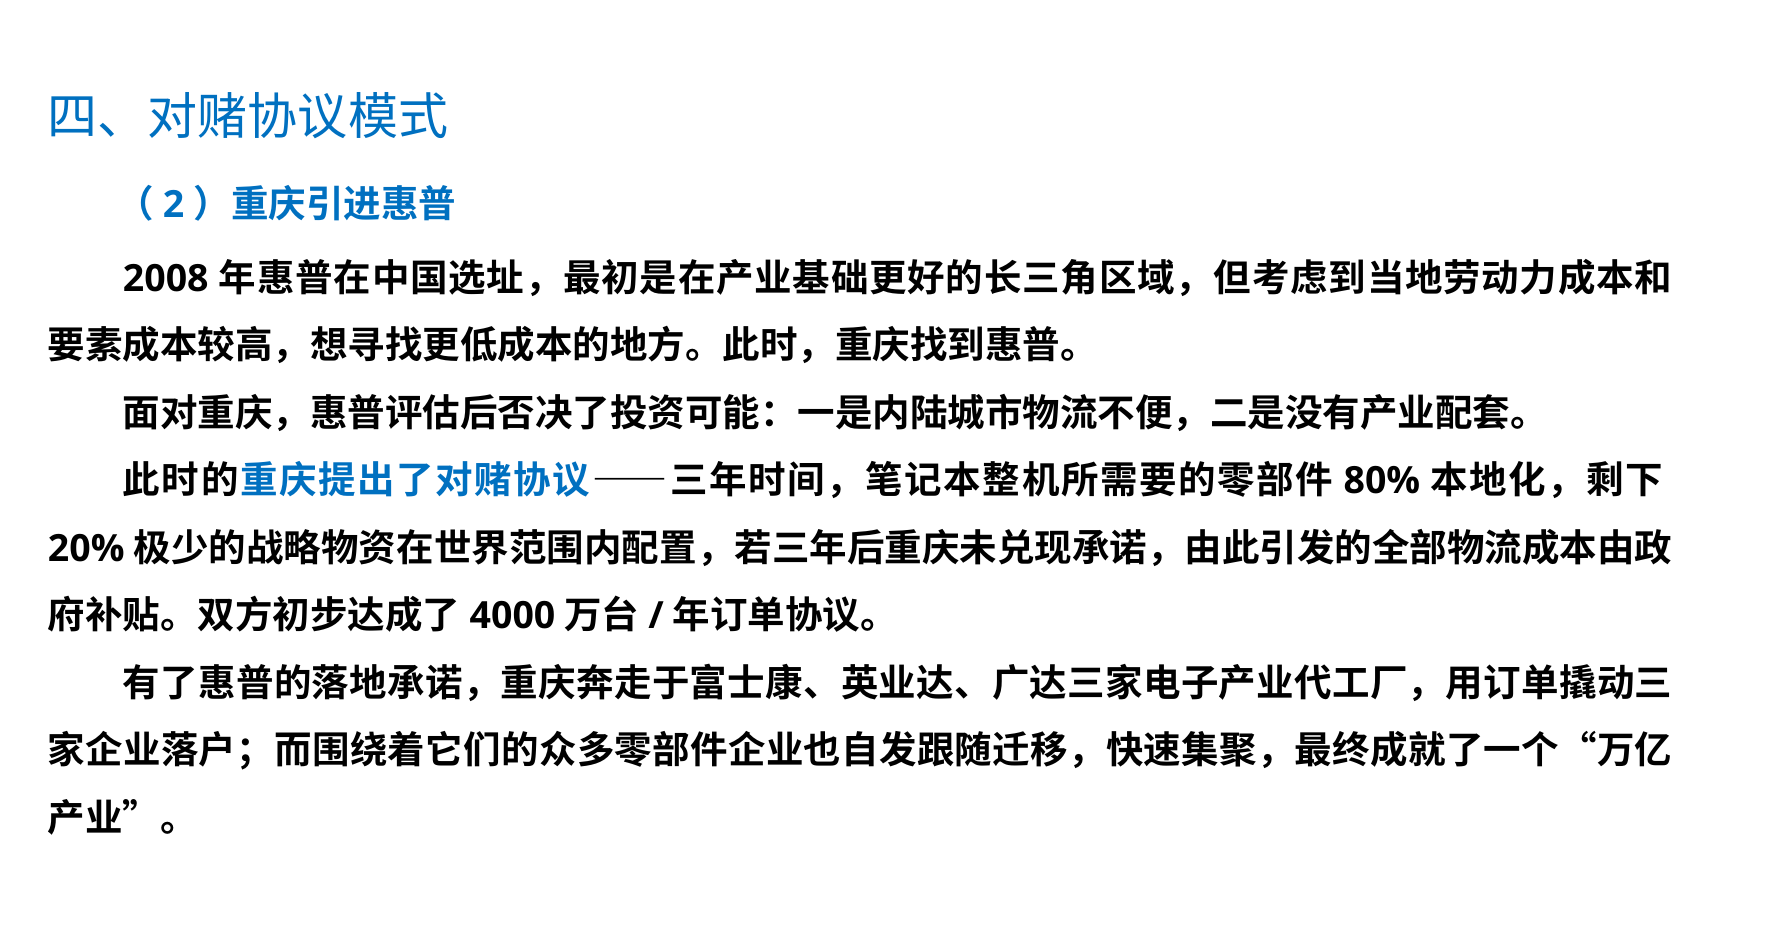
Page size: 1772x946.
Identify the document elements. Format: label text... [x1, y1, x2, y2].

text_box 四、对赌协议模式 （2）重庆引进惠普 2008年惠普在中国选址，最初是在产业基础更好的长三角区域，但考虑到当地劳动力成本和要素成本较高，想寻找更低成本的地方。此时，重庆找到惠普。 面对重庆，惠普评估后否决了投资可能：一是内陆城市物流不便，二是没有产业配套。 此时的重庆提出了对赌协议——三年时间，笔记本整机所需要的零部件80%本地化，剩下20%极少的战略物资在世界范围内配置，若三年后重庆未兑现承诺，由此引发的全部物流成本由政府补贴。双方初步达成了4000万台/年订单协议。 有了惠普的落地承诺，重庆奔走于富士康、英业达、广达三家电子产业代工厂，用订单撬动三家企业落户；而围绕着它们的众多零部件企业也自发跟随迁移，快速集聚，最终成就了一个“万亿产业”。 [33, 47, 1688, 846]
